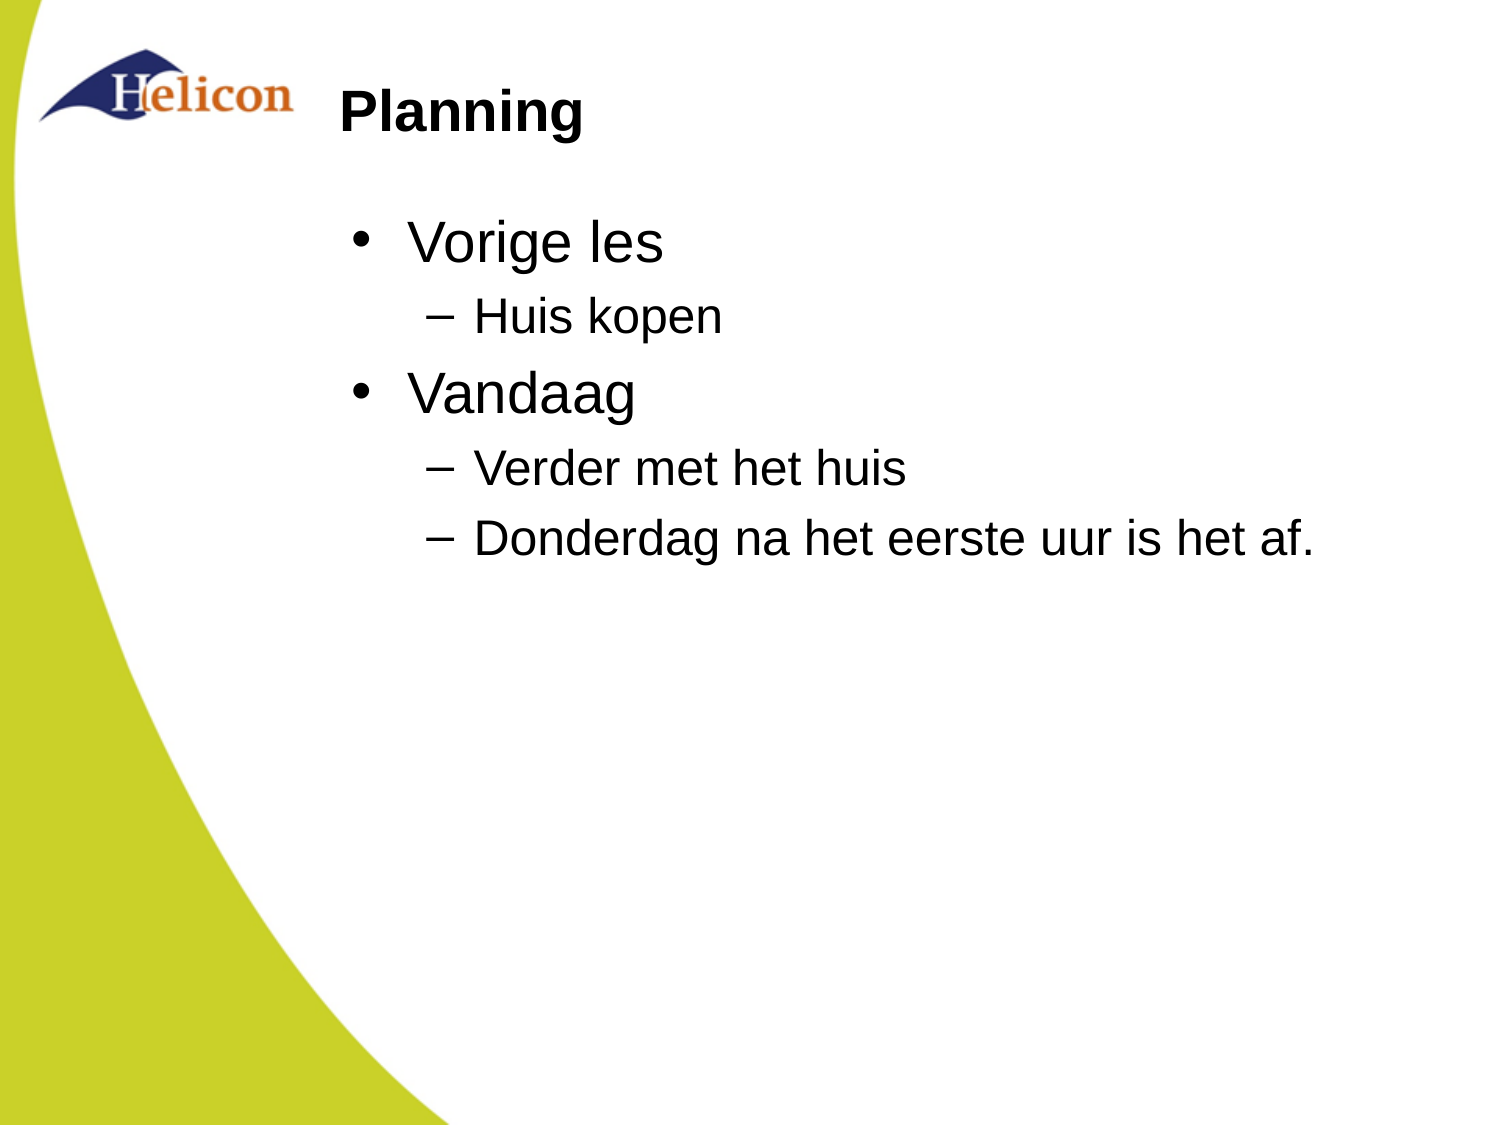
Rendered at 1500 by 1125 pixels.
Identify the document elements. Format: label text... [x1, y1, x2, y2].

list Vorige les Huis kopen Vandaag Verder met het huis Donderdag na het eerste uur is het af. [336, 196, 1425, 1005]
title Planning [324, 54, 1415, 161]
picture [0, 0, 1500, 1125]
